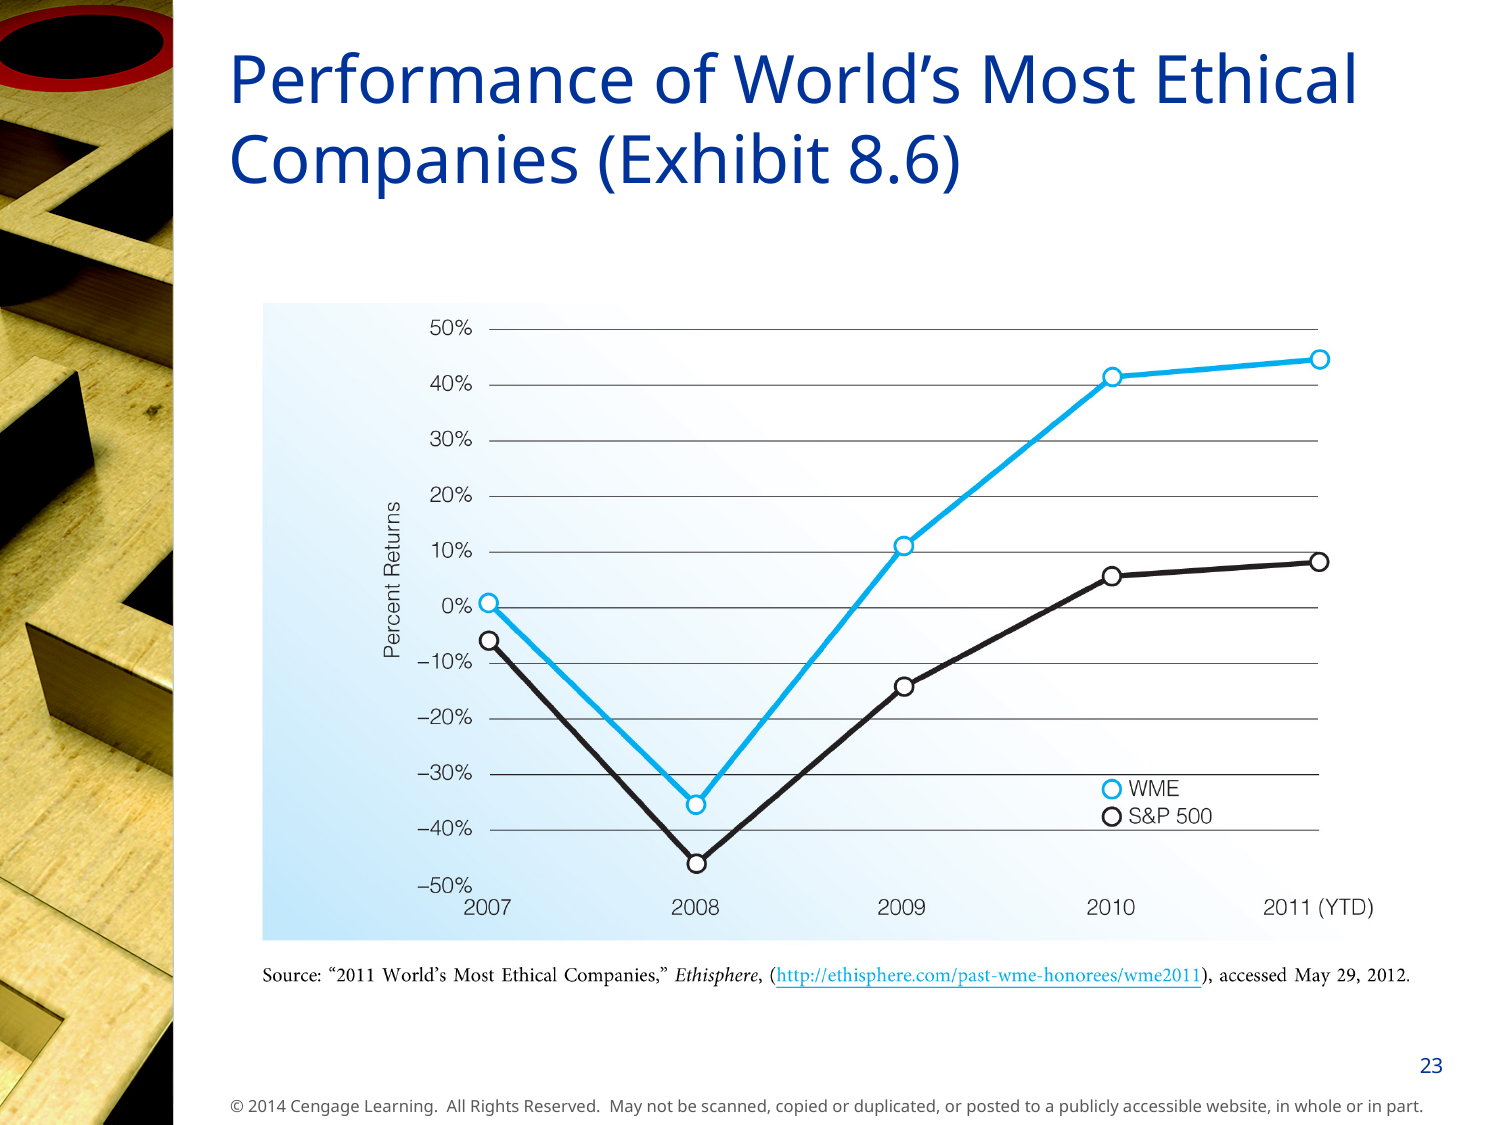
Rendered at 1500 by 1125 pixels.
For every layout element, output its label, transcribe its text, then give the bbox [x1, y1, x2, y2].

title Performance of World’s Most Ethical Companies (Exhibit 8.6) [213, 29, 1454, 213]
slide_number 23 [1386, 1037, 1478, 1097]
picture [262, 303, 1410, 989]
picture [0, 0, 174, 1125]
